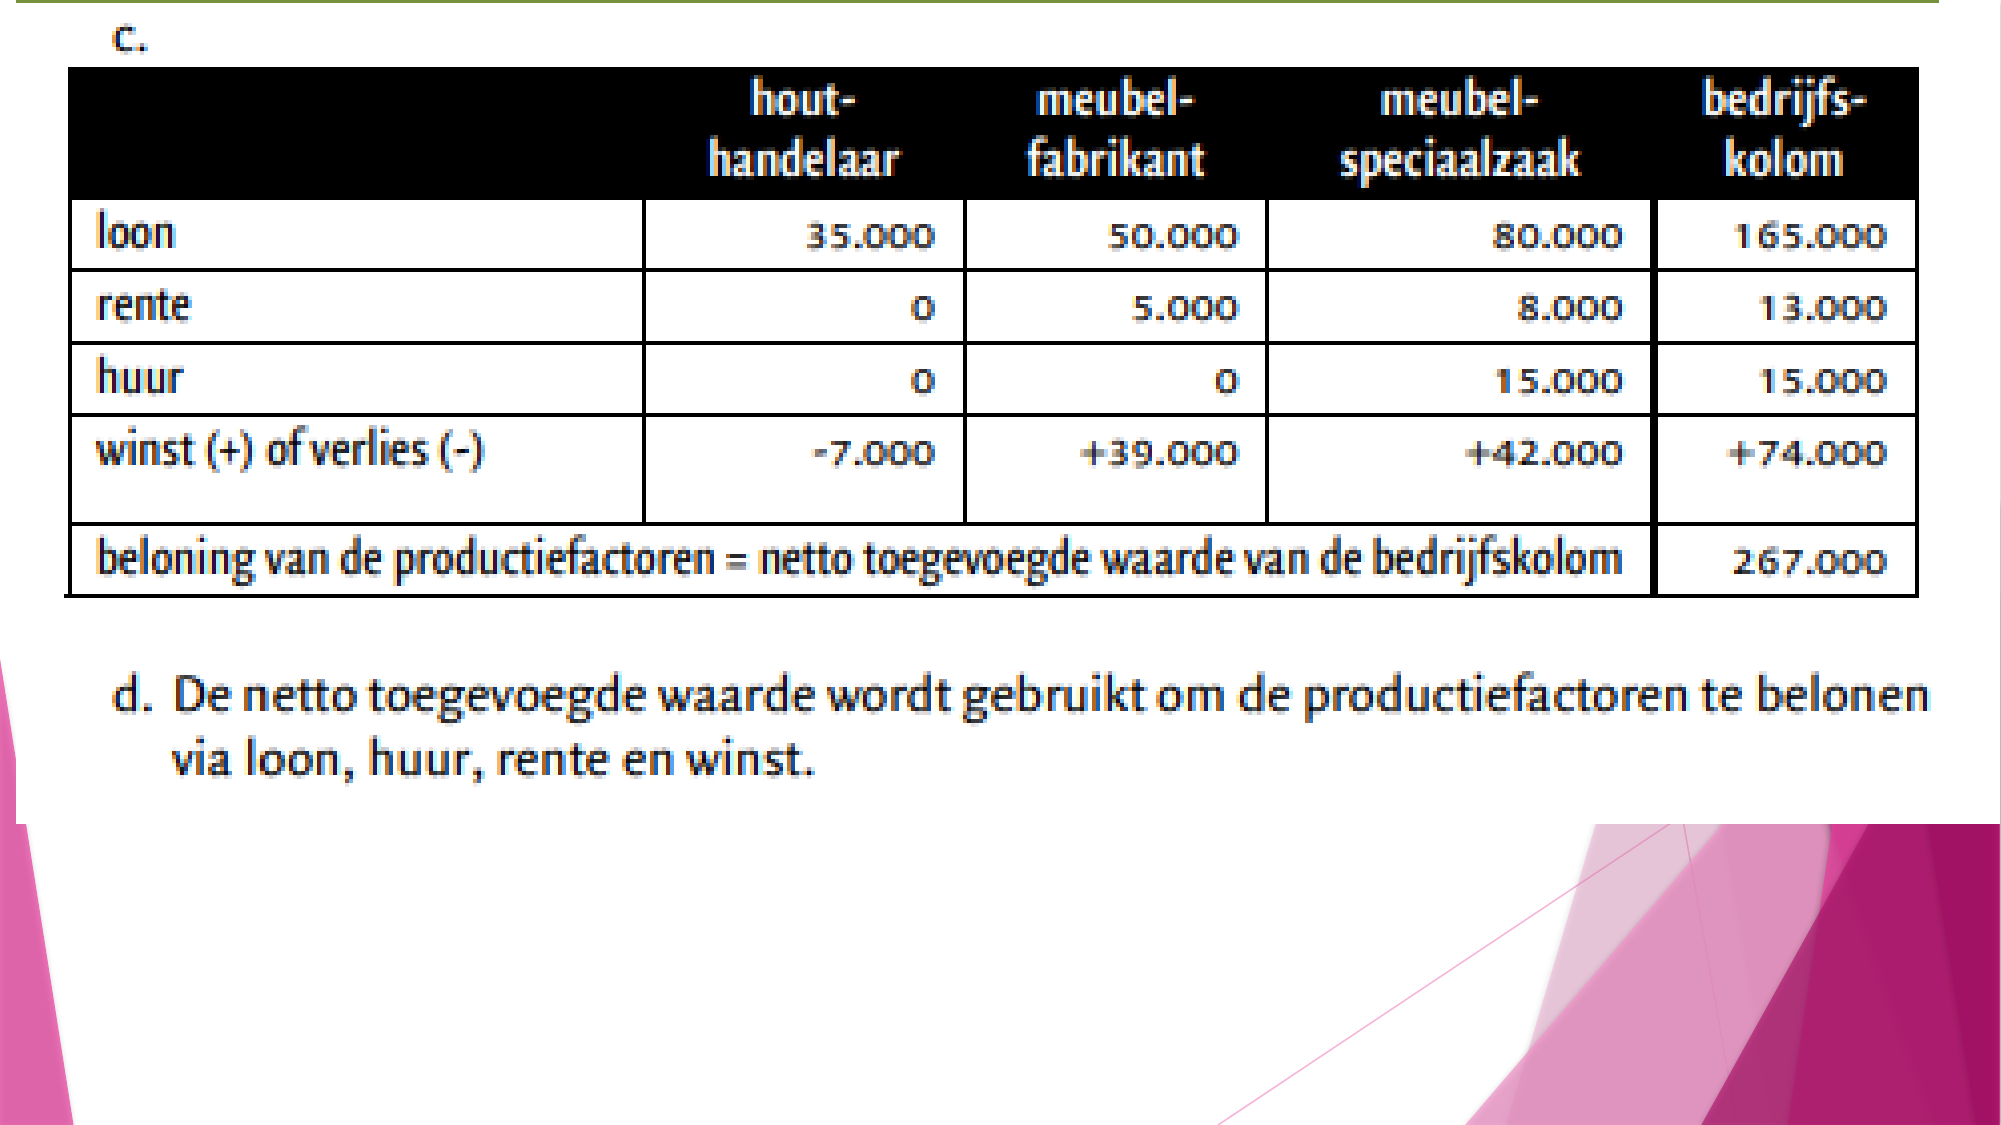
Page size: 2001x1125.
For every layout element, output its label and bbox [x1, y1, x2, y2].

picture [15, 0, 2000, 824]
